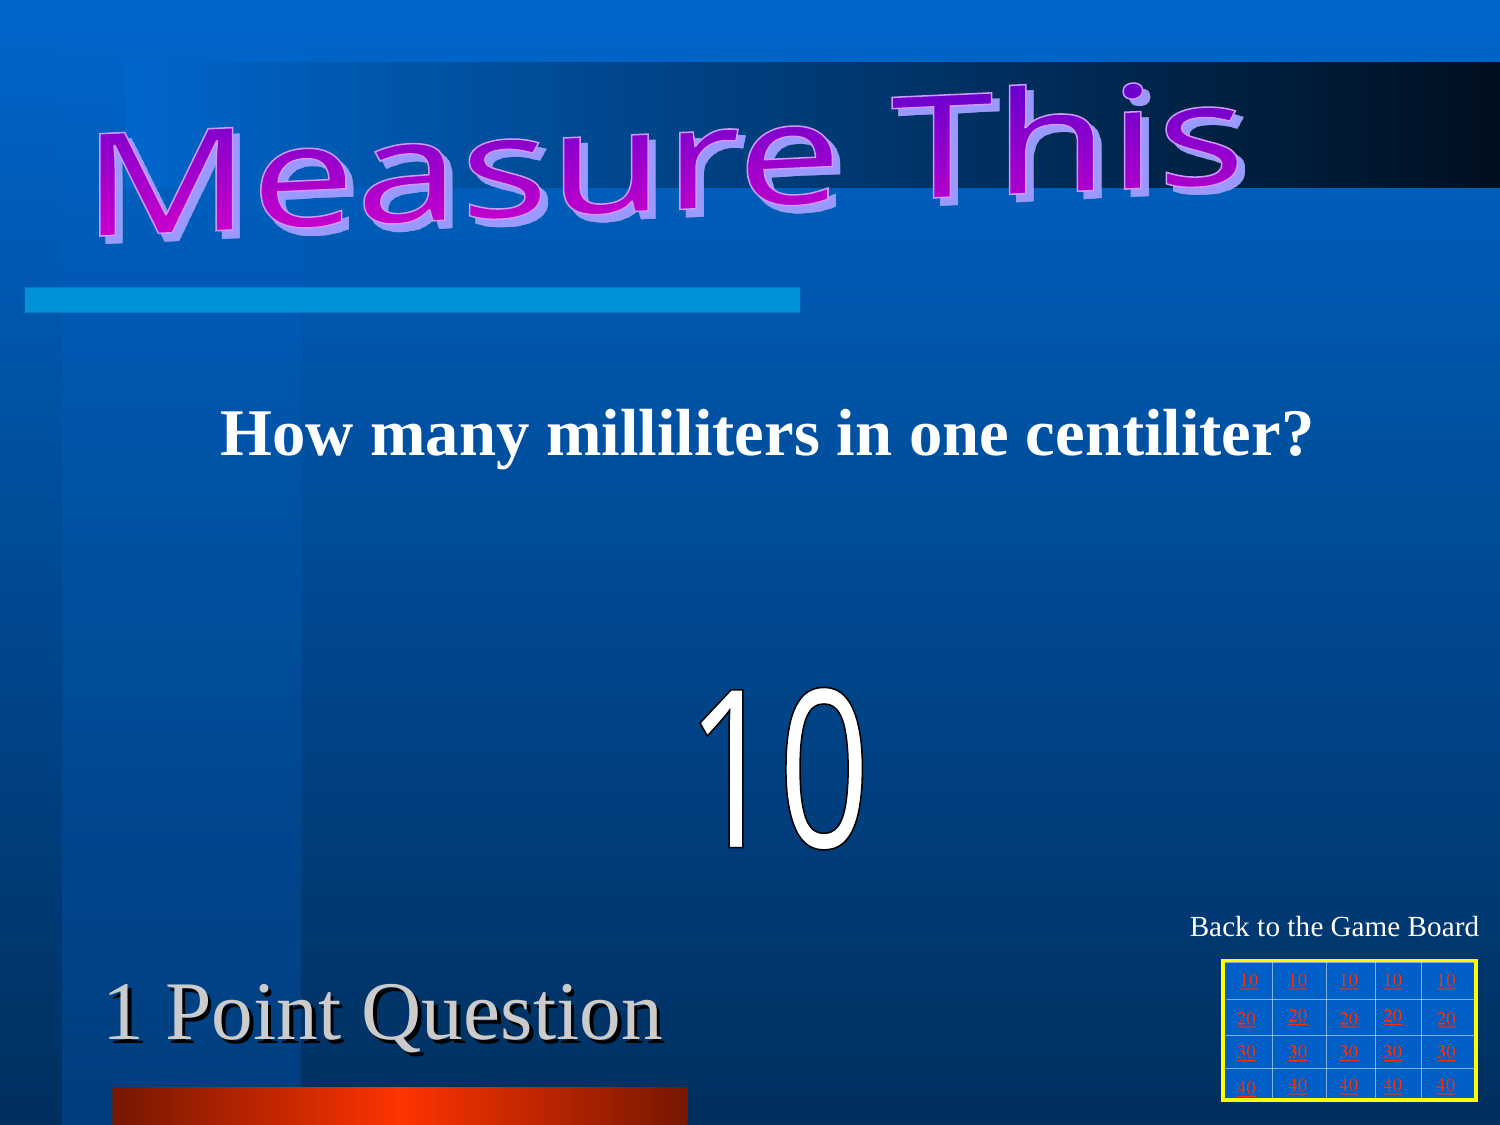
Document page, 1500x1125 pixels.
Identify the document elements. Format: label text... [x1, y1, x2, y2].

list How many milliliters in one centiliter? [112, 381, 1388, 744]
title 1 Point Question [87, 937, 750, 1075]
picture [1224, 962, 1475, 1098]
text_box Back to the Game Board [1175, 899, 1500, 951]
